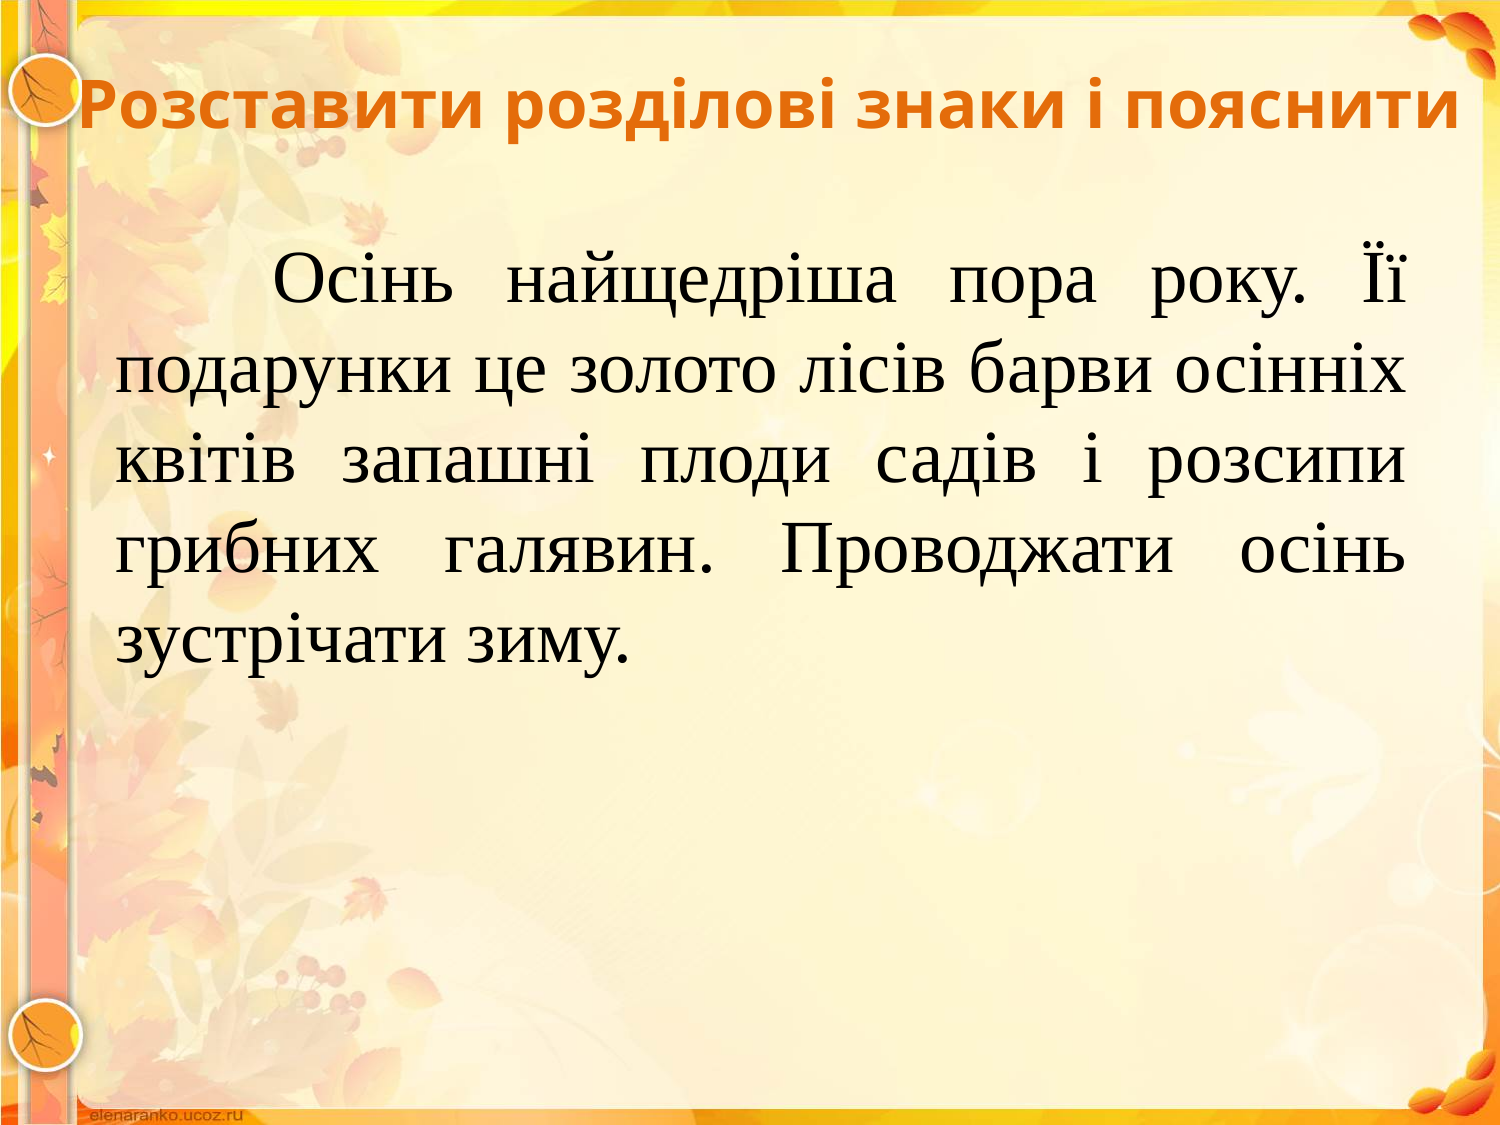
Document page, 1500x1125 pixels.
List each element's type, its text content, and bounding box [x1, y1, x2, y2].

title Розставити розділові знаки і пояснити [53, 42, 1488, 161]
list Осінь найщедріша пора року. Її подарунки це золото лісів барви осінніх квітів запашні плоди садів і розсипи грибних галявин. Проводжати осінь зустрічати зиму. [100, 219, 1424, 1024]
picture [0, 0, 1500, 1125]
